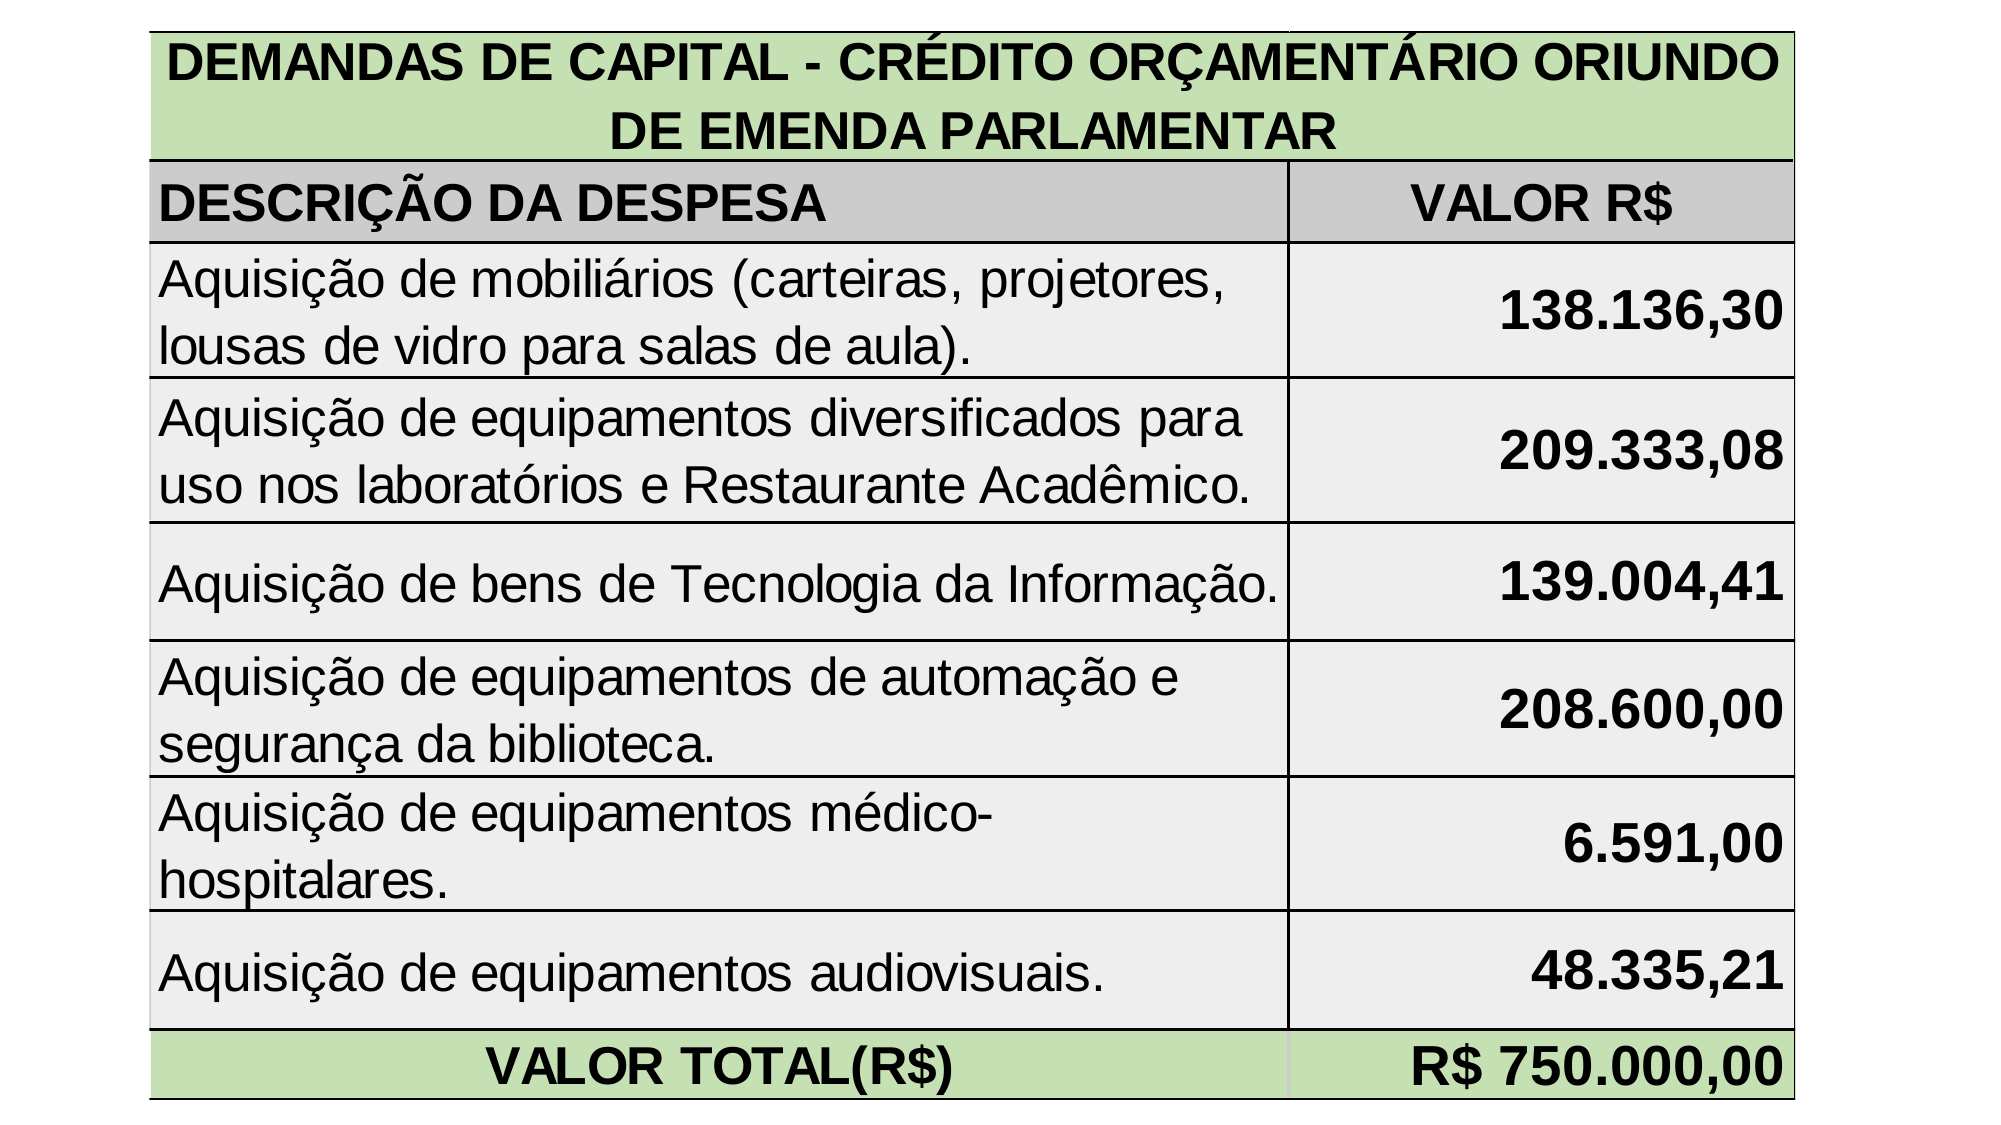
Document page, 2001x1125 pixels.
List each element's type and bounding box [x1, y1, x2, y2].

text_box [149, 30, 1797, 1102]
